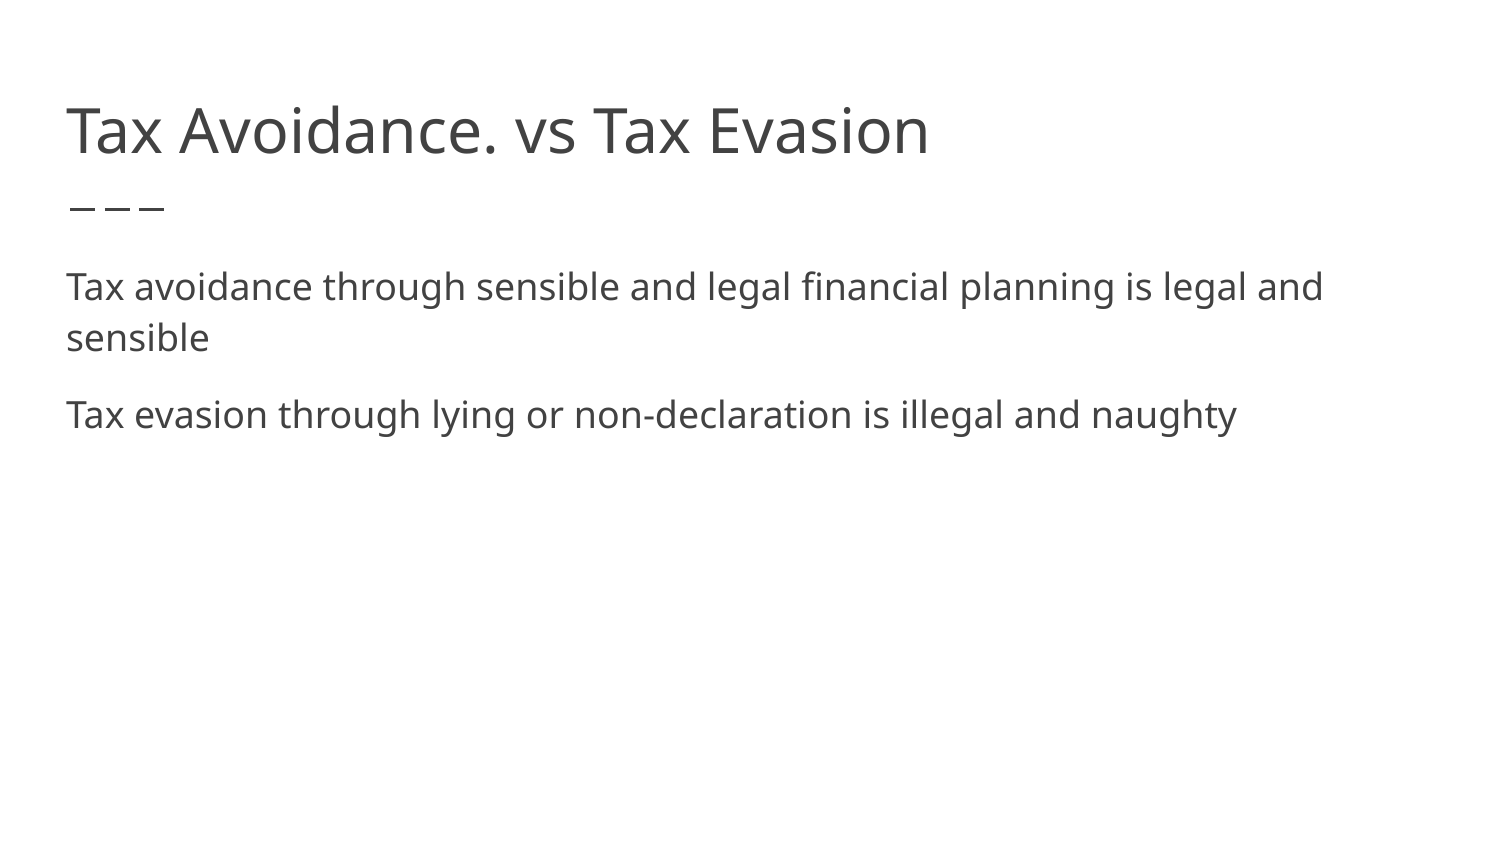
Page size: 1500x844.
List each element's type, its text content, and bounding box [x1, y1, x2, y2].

list Tax avoidance through sensible and legal financial planning is legal and sensible Tax evasion through lying or non-declaration is illegal and naughty [51, 240, 1449, 833]
title Tax Avoidance. vs Tax Evasion [51, 61, 1449, 182]
